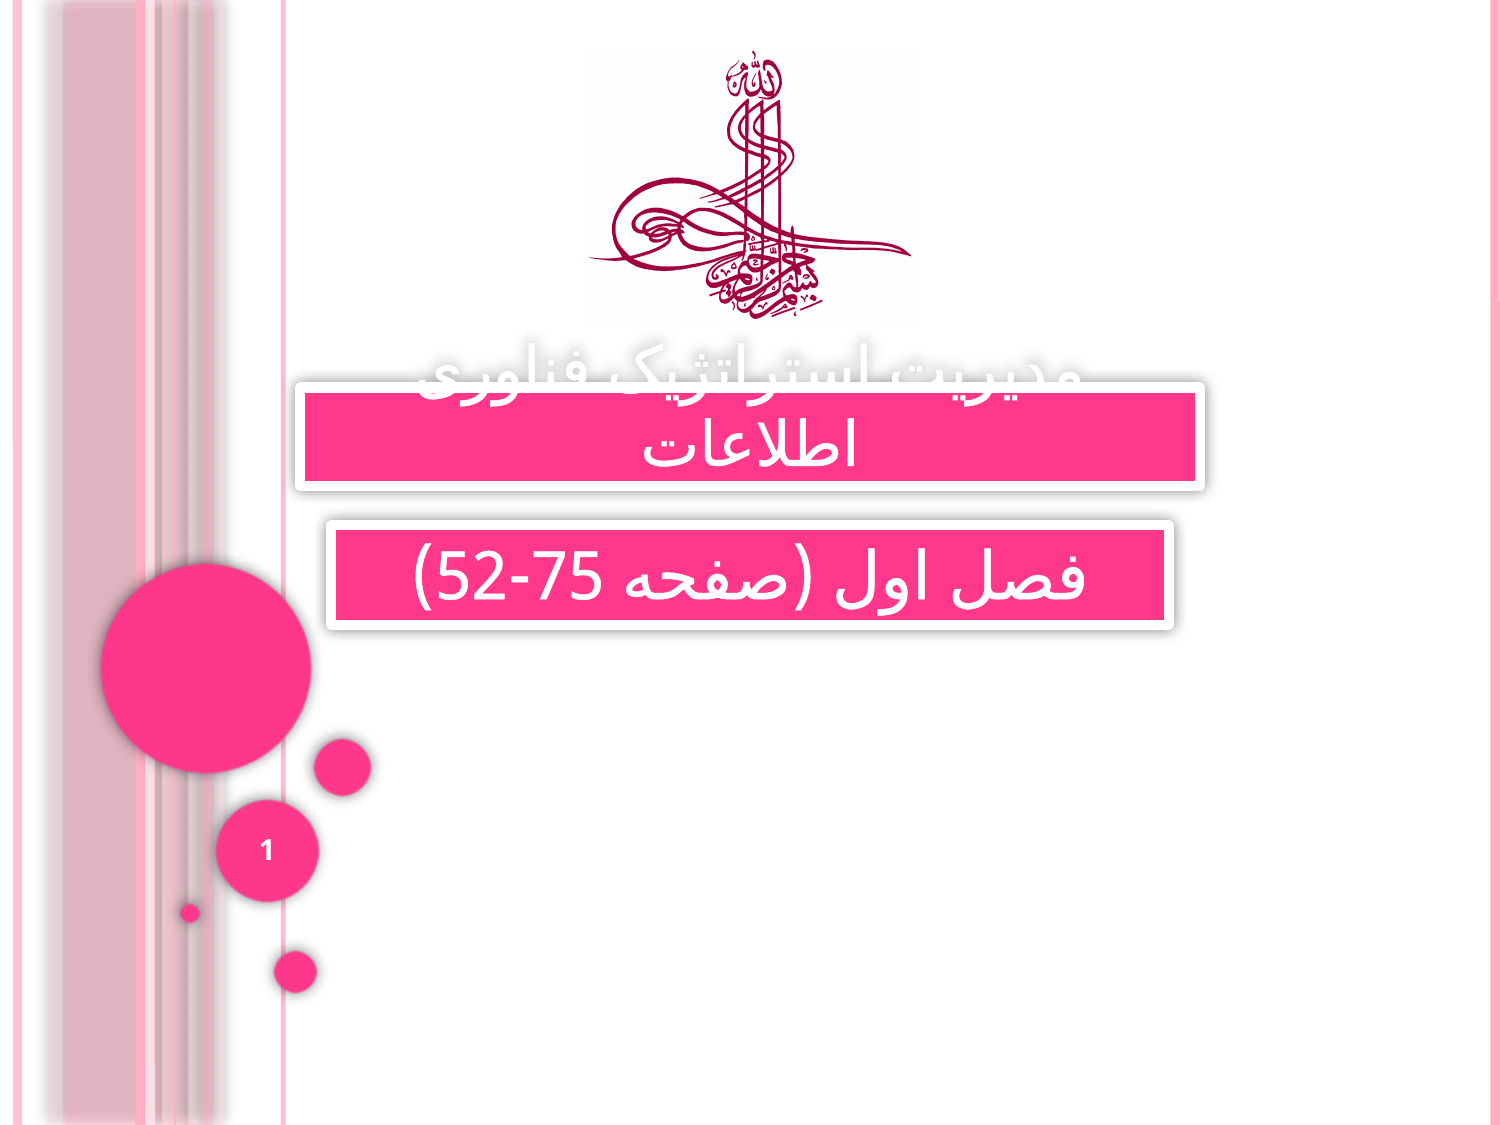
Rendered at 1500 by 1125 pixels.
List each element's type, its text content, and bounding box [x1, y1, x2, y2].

slide_number 1 [217, 808, 318, 894]
title مدیریت استراتژیک فناوری اطلاعات [295, 382, 1205, 491]
picture [587, 51, 913, 324]
subtitle فصل اول (صفحه 75-52) [326, 520, 1174, 630]
